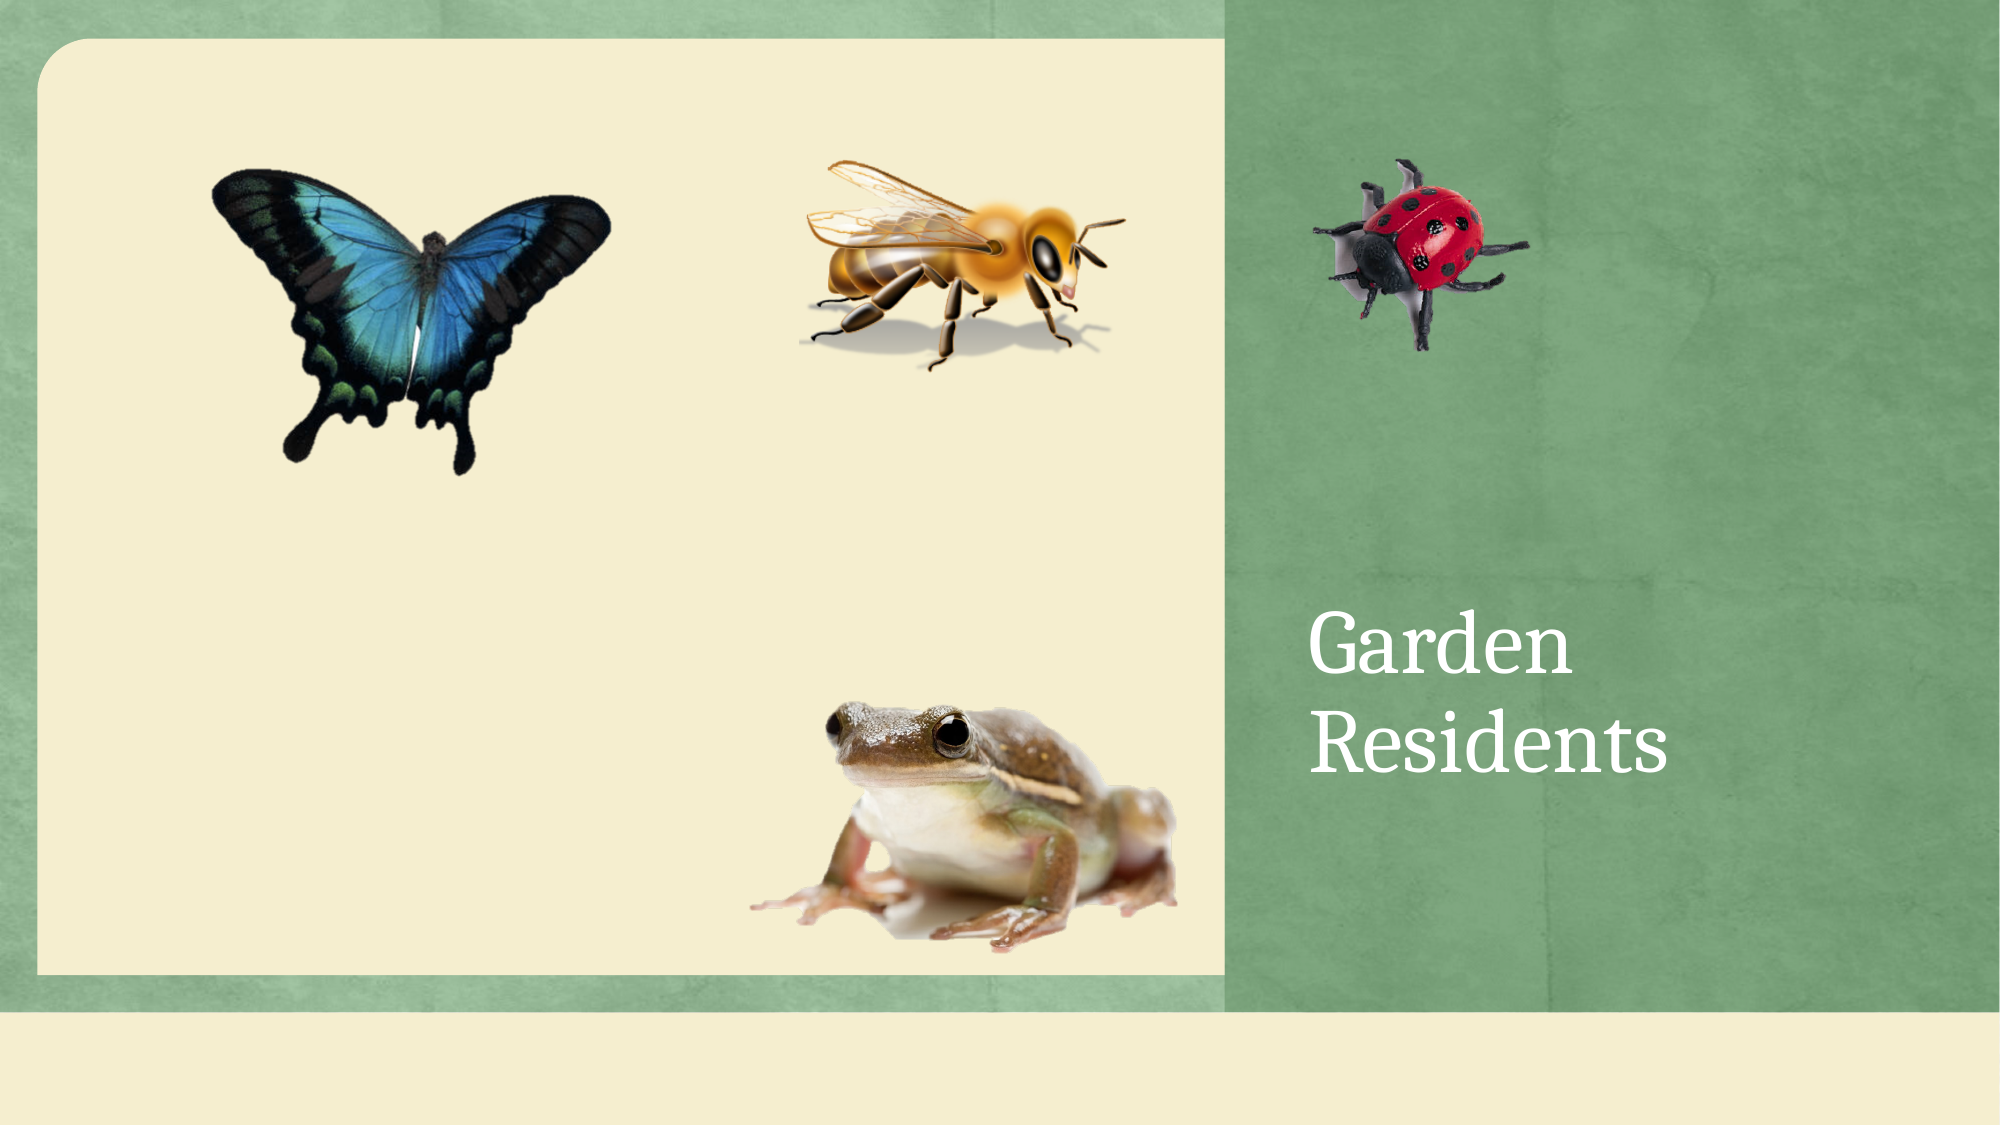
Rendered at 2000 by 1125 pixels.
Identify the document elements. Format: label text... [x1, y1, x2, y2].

title Garden Residents [1293, 38, 1913, 800]
picture [699, 578, 1213, 976]
picture [121, 106, 723, 563]
picture [1209, 106, 1649, 398]
picture [799, 106, 1133, 441]
